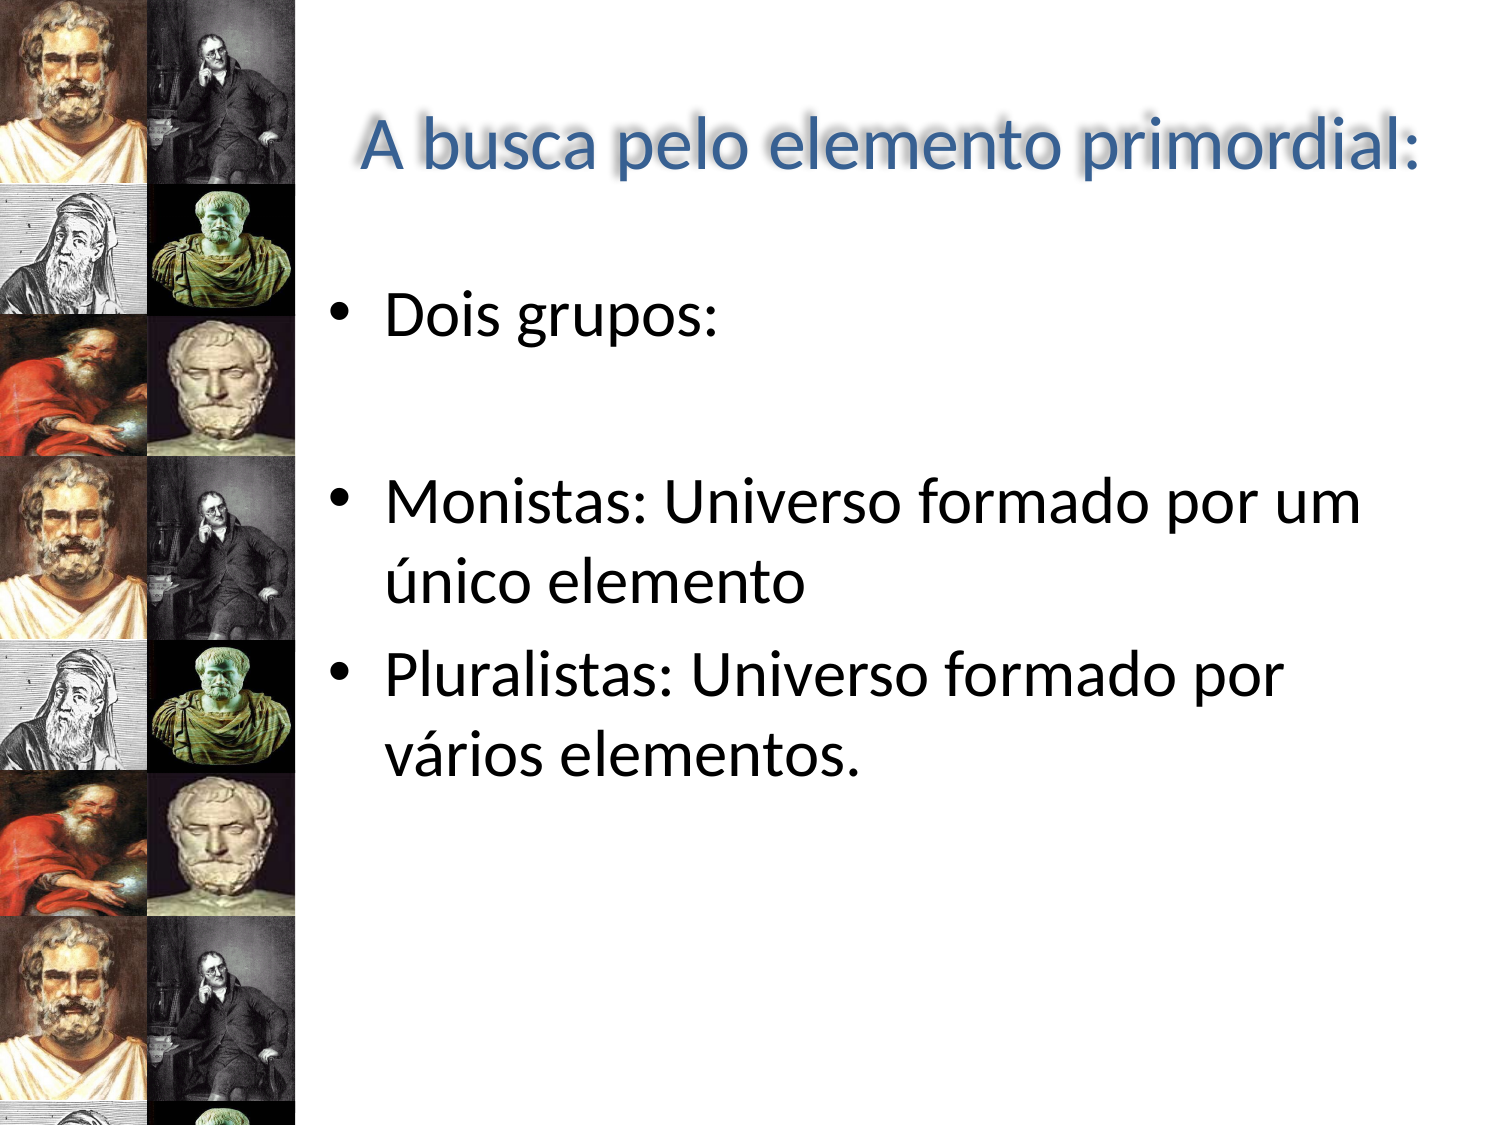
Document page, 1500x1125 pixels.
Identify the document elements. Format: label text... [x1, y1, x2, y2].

list Dois grupos: Monistas: Universo formado por um único elemento Pluralistas: Universo formado por vários elementos. [312, 262, 1471, 1094]
picture [0, 0, 296, 1125]
title A busca pelo elemento primordial: [312, 45, 1471, 233]
